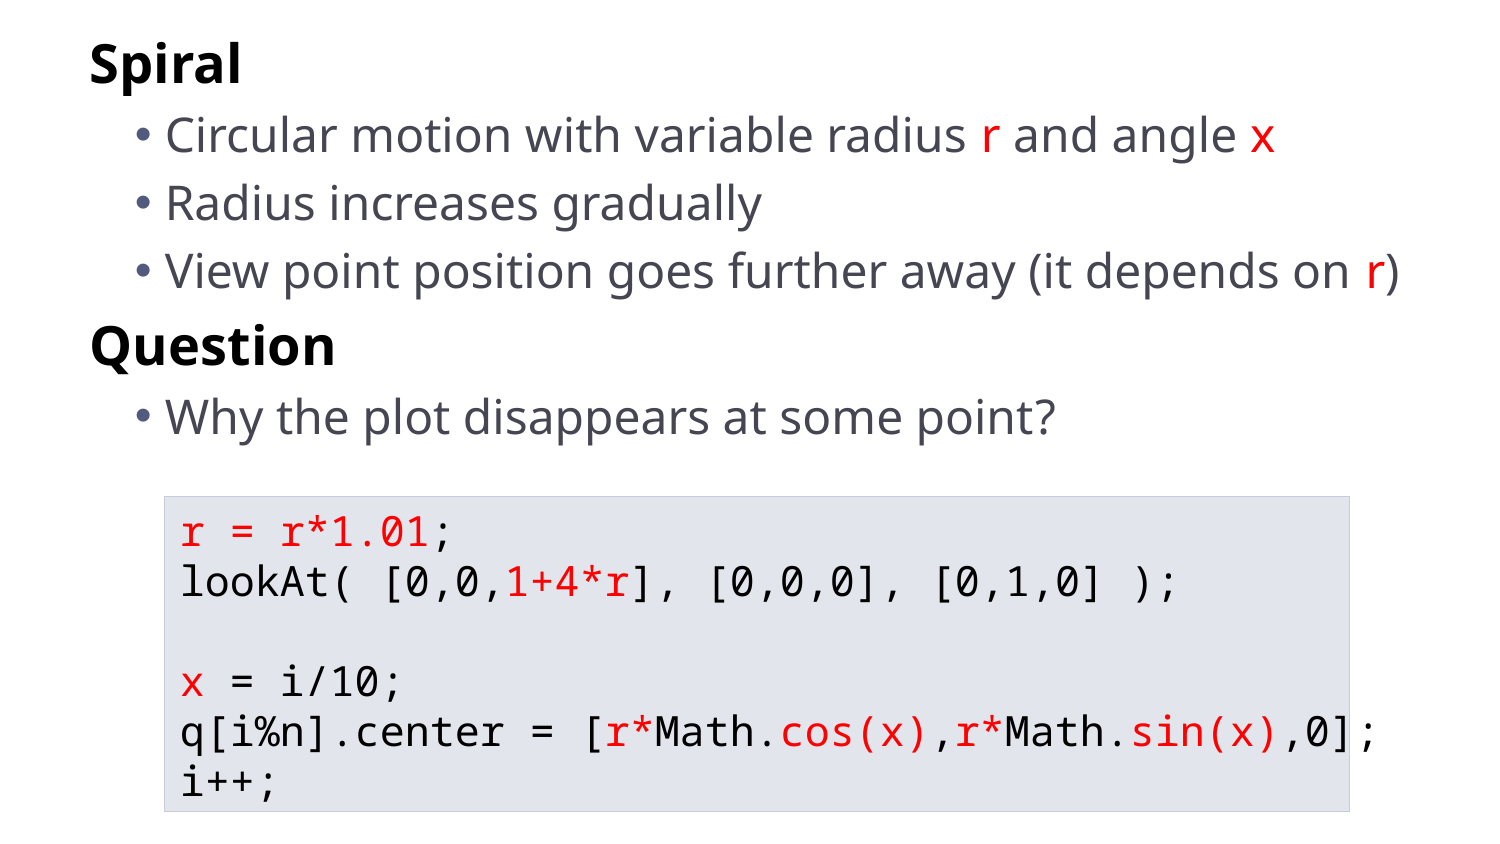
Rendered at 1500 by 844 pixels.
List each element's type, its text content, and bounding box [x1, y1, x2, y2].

text_box r = r*1.01; lookAt( [0,0,1+4*r], [0,0,0], [0,1,0] ); x = i/10; q[i%n].center = [r*Math.cos(x),r*Math.sin(x),0]; i++; [164, 496, 1350, 812]
list Spiral Circular motion with variable radius r and angle x Radius increases gradually View point position goes further away (it depends on r) Question Why the plot disappears at some point? [75, 21, 1475, 835]
